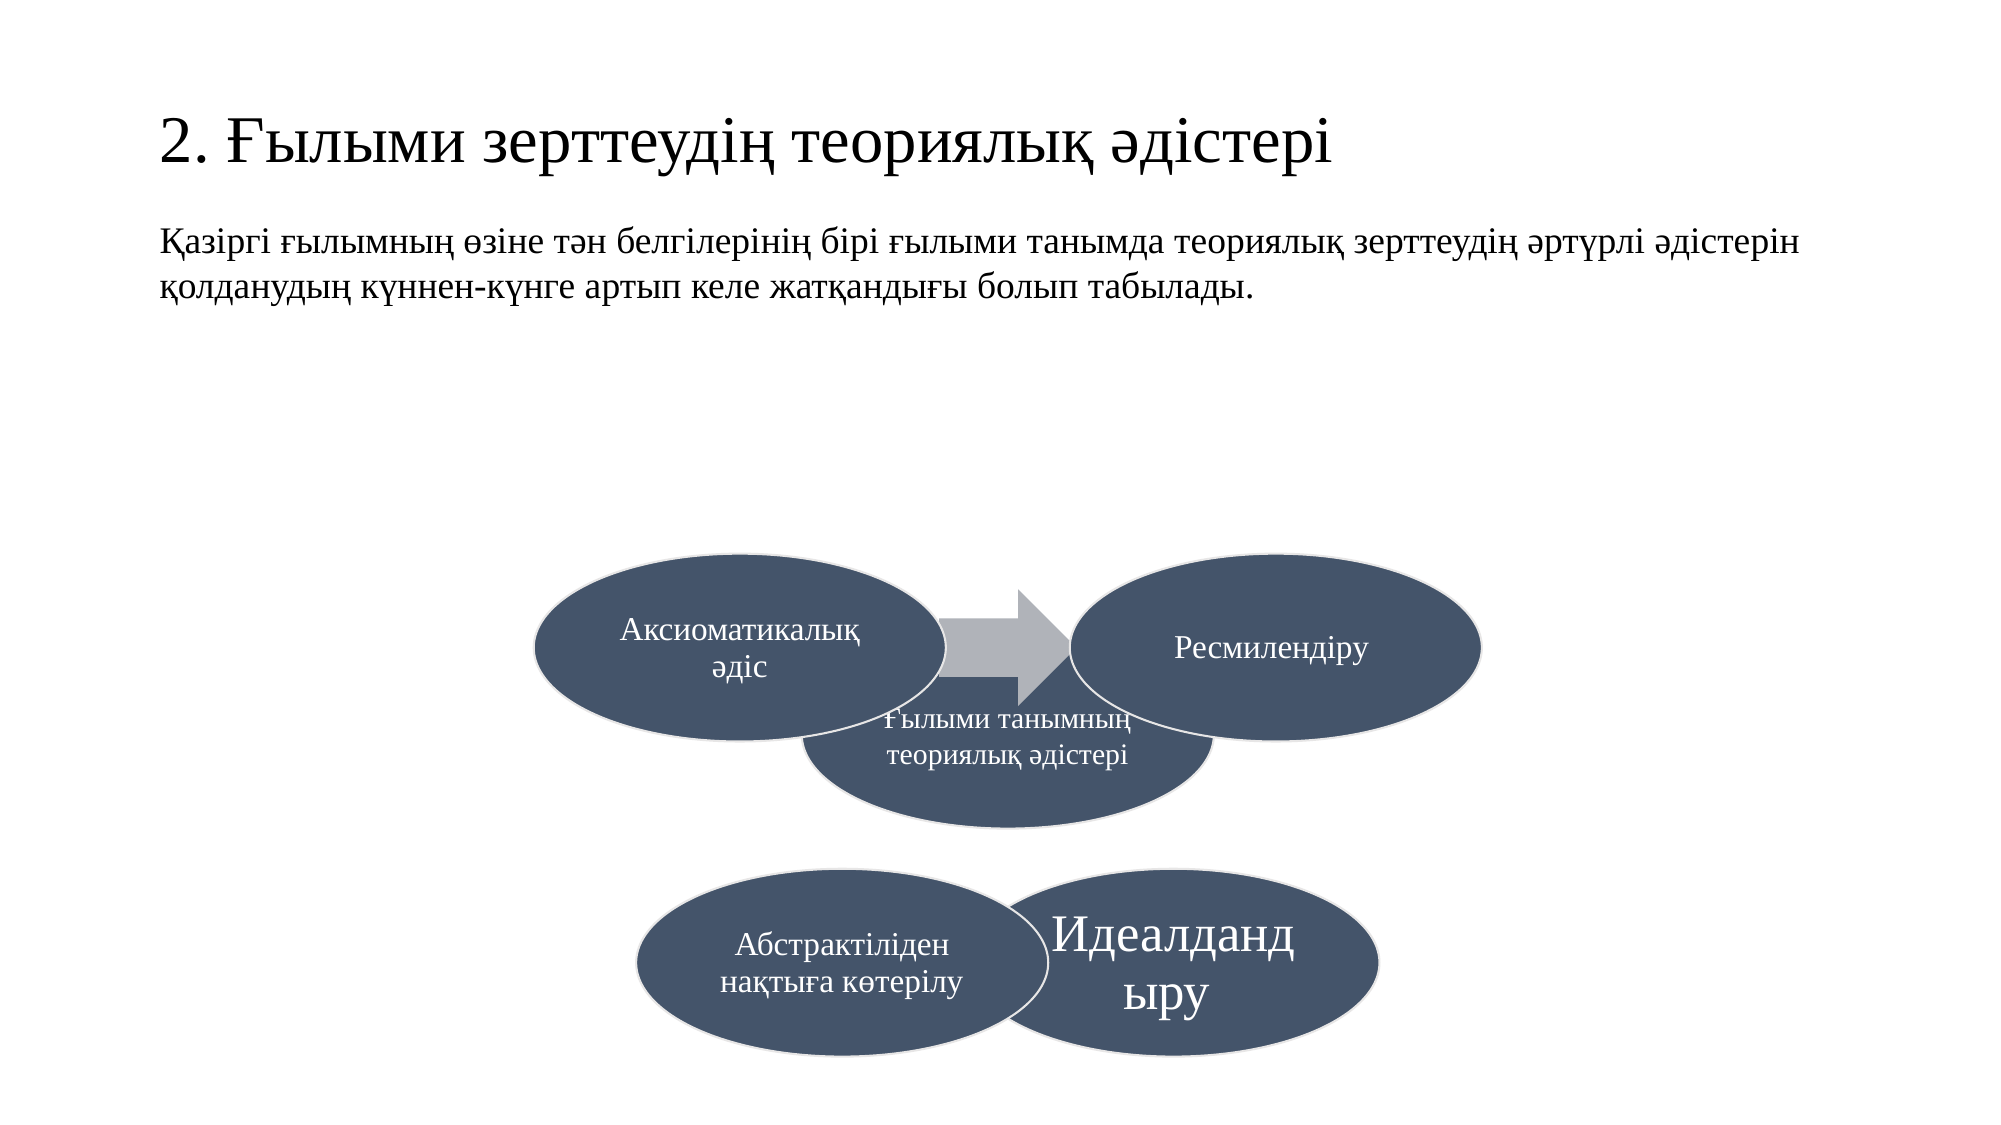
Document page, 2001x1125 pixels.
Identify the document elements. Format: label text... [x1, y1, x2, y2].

text_box Қазіргі ғылымның өзіне тән белгілерінің бірі ғылыми танымда теориялық зерттеудің әртүрлі әдістерін қолданудың күннен-күнге артып келе жатқандығы болып табылады. [144, 208, 1855, 314]
title 2. Ғылыми зерттеудің теориялық әдістері [144, 59, 1647, 208]
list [183, 358, 1832, 1111]
